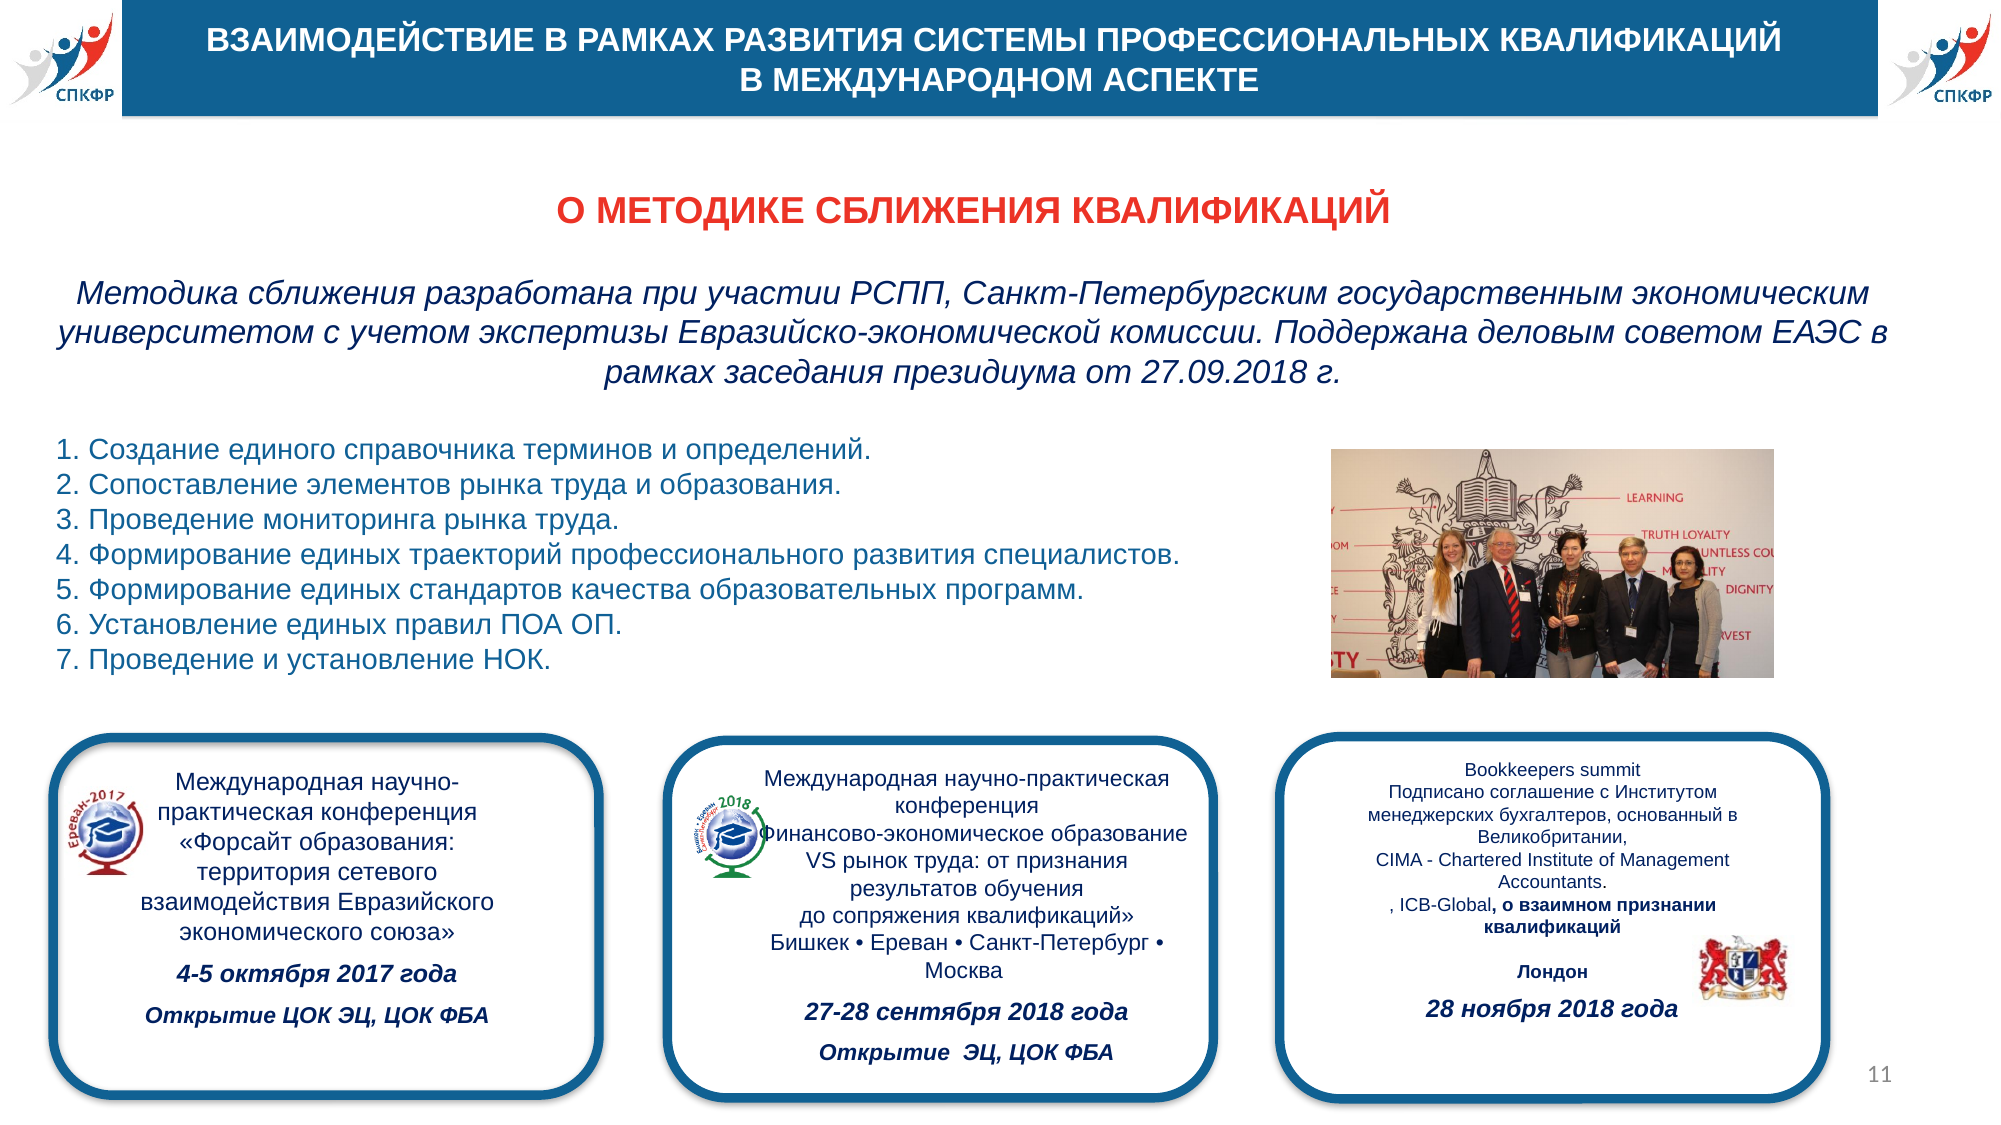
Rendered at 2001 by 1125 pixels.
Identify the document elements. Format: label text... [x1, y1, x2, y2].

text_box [126, 0, 1874, 117]
text_box Международная научно-практическая конференция «Финансово-экономическое образование VS рынок труда: от признания результатов обучения до сопряжения квалификаций» Бишкек • Ереван • Санкт-Петербург • Москва 27-28 сентября 2018 года Открытие ЭЦ, ЦОК ФБА [733, 755, 1201, 1108]
picture [0, 0, 2001, 1125]
text_box [53, 737, 599, 1096]
text_box [667, 740, 1193, 1098]
text_box Международная научно-практическая конференция «Форсайт образования: территория сетевого взаимодействия Евразийского экономического союза» 4-5 октября 2017 года Открытие ЦОК ЭЦ, ЦОК ФБА [118, 758, 518, 1036]
text_box О МЕТОДИКЕ СБЛИЖЕНИЯ КВАЛИФИКАЦИЙ Методика сближения разработана при участии РСПП, Санкт-Петербургским государственным экономическим университетом с учетом экспертизы Евразийско-экономической комиссии. Поддержана деловым советом ЕАЭС в рамках заседания президиума от 27.09.2018 г. 1. Создание единого справочника терминов и определений. 2. Сопоставление элементов рынка труда и образования. 3. Проведение мониторинга рынка труда. 4. Формирование единых траекторий профессионального развития специалистов. 5. Формирование единых стандартов качества образовательных программ. 6. Установление единых правил ПОА ОП. 7. Проведение и установление НОК. [48, 178, 1900, 798]
text_box [1201, 763, 1214, 1075]
text_box Bookkeepers summit Подписано соглашение с Институтом менеджерских бухгалтеров, основанный в Великобритании, CIMA - Chartered Institute of Management Accountants. , ICB-Global, о взаимном признании квалификаций Лондон 28 ноября 2018 года [1319, 750, 1786, 1030]
slide_number 11 [1856, 1050, 1901, 1096]
text_box [1279, 736, 1826, 1099]
